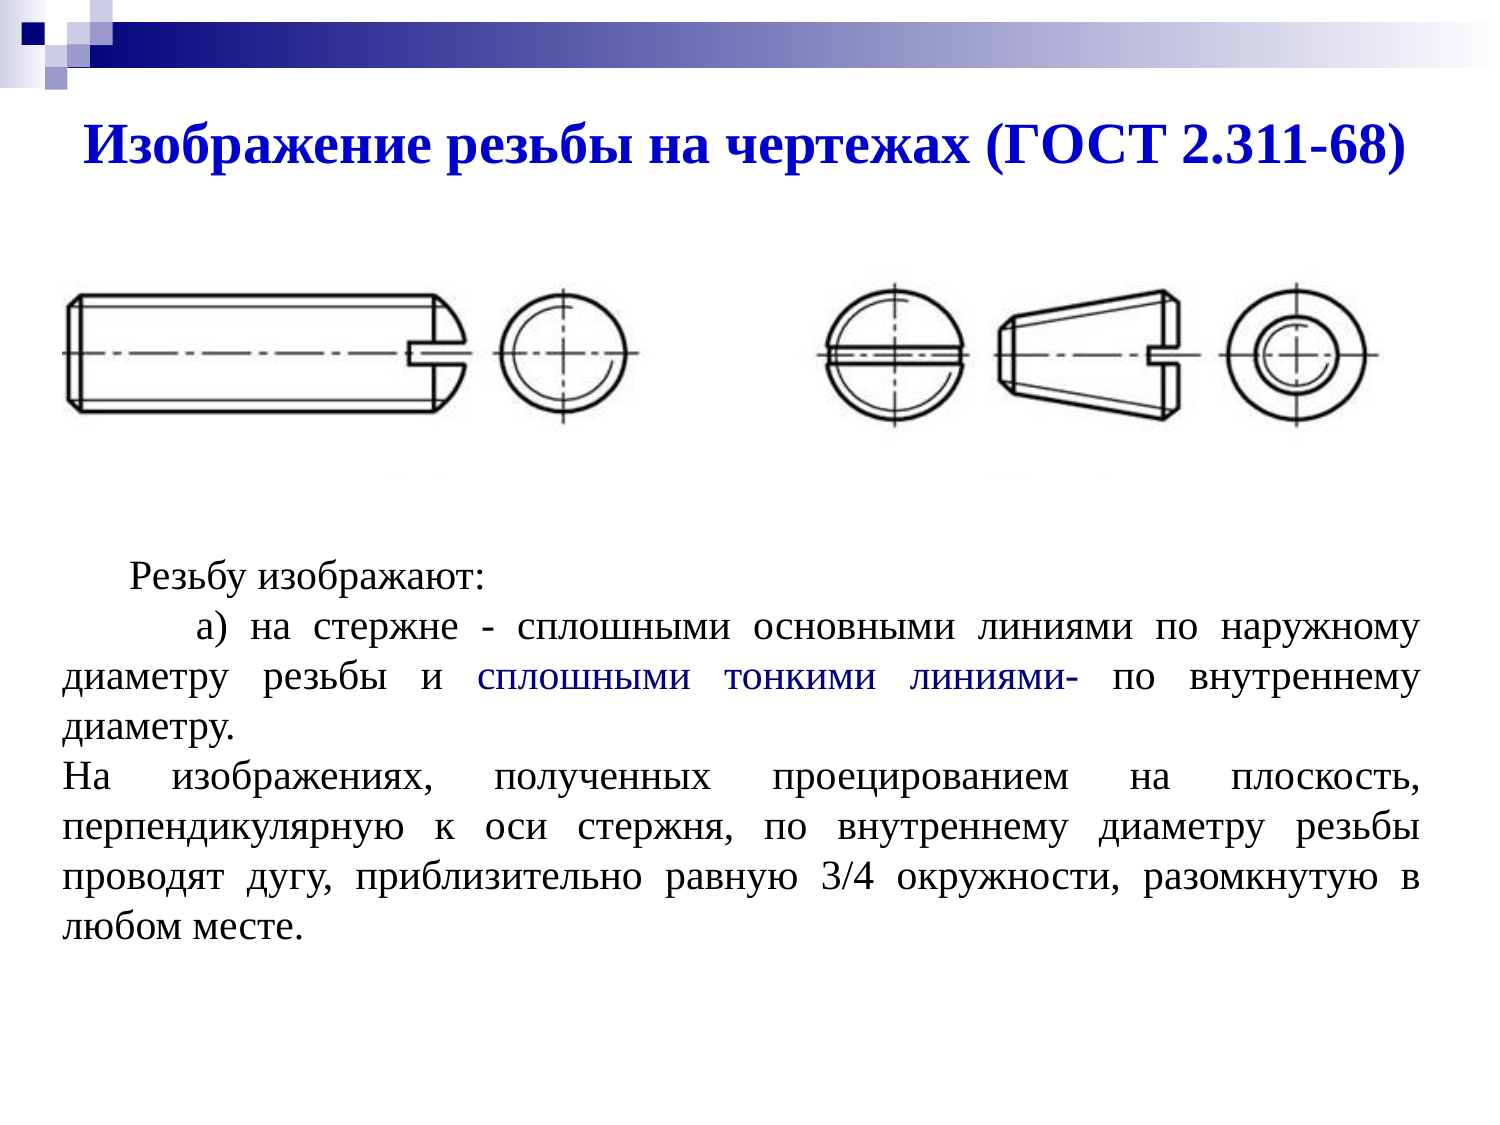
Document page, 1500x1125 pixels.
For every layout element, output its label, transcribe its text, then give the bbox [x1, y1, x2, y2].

text_box Резьбу изображают: а) на стержне - сплошными основными линиями по наружному диаметру резьбы и сплошными тонкими линиями- по внутреннему диаметру. На изображениях, полученных проецированием на плоскость, перпендикулярную к оси стержня, по внутреннему диаметру резьбы проводят дугу, приблизительно равную 3/4 окружности, разомкнутую в любом месте. [47, 540, 1436, 955]
text_box Изображение резьбы на чертежах (ГОСТ 2.311-68) [59, 97, 1438, 183]
picture [62, 268, 1384, 518]
